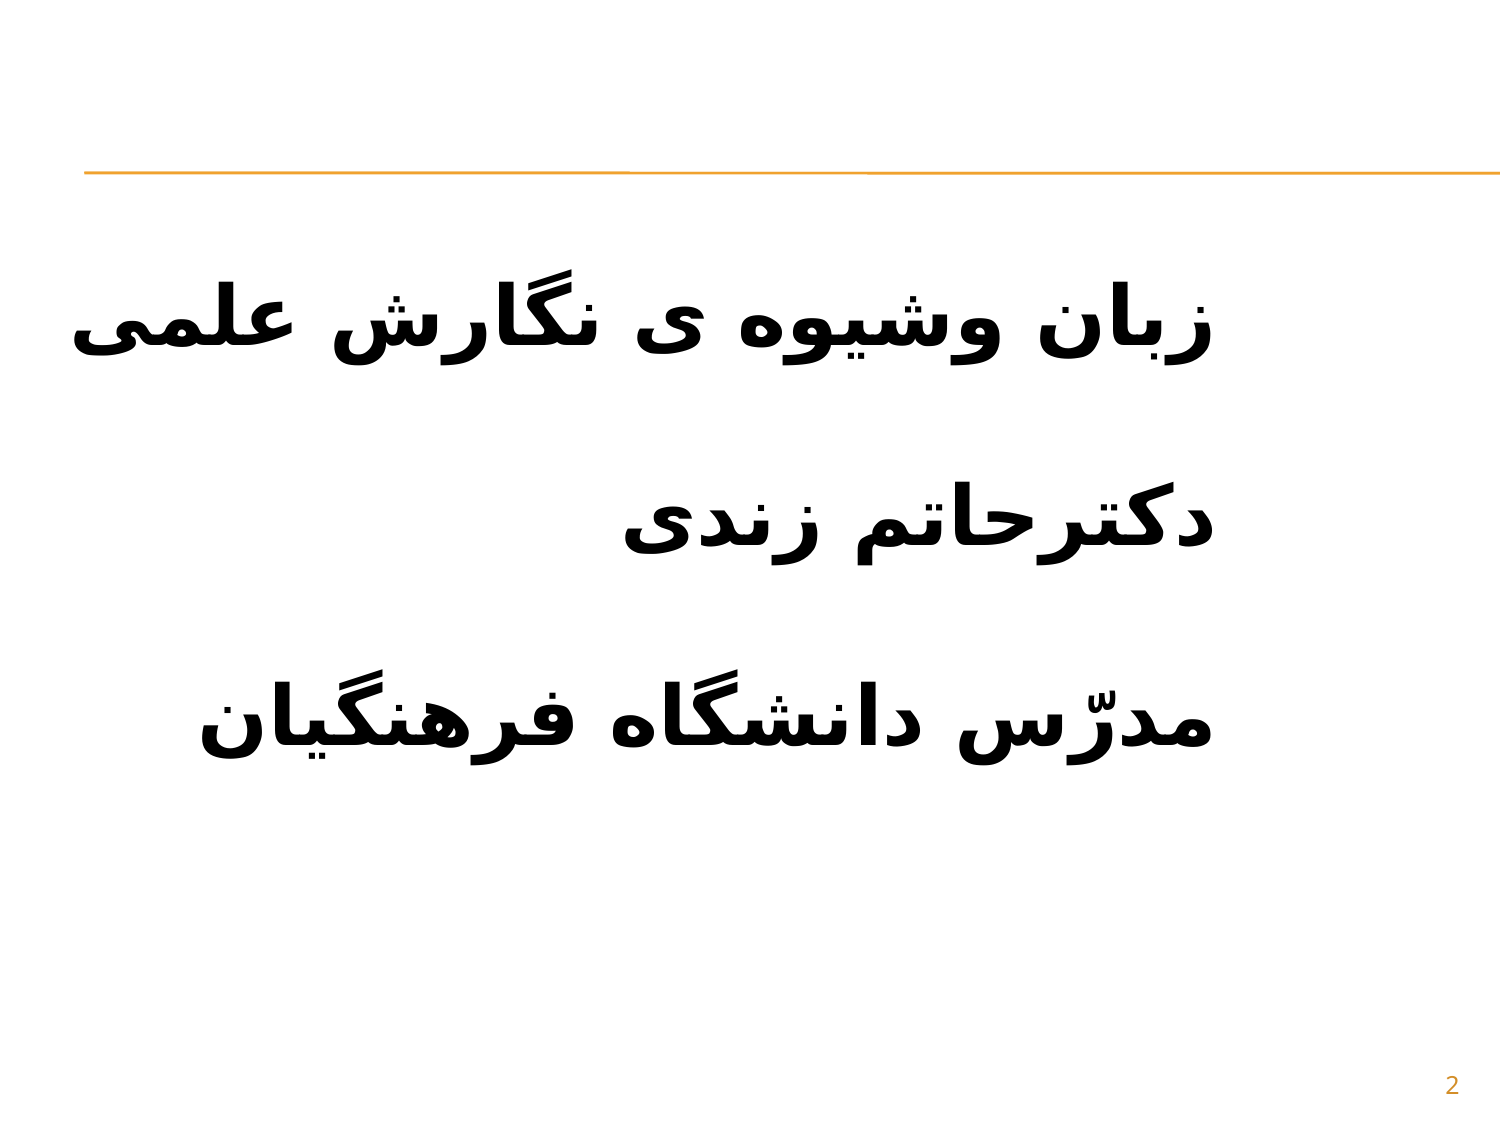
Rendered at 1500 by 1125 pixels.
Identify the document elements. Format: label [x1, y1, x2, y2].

list [0, 0, 1500, 1120]
